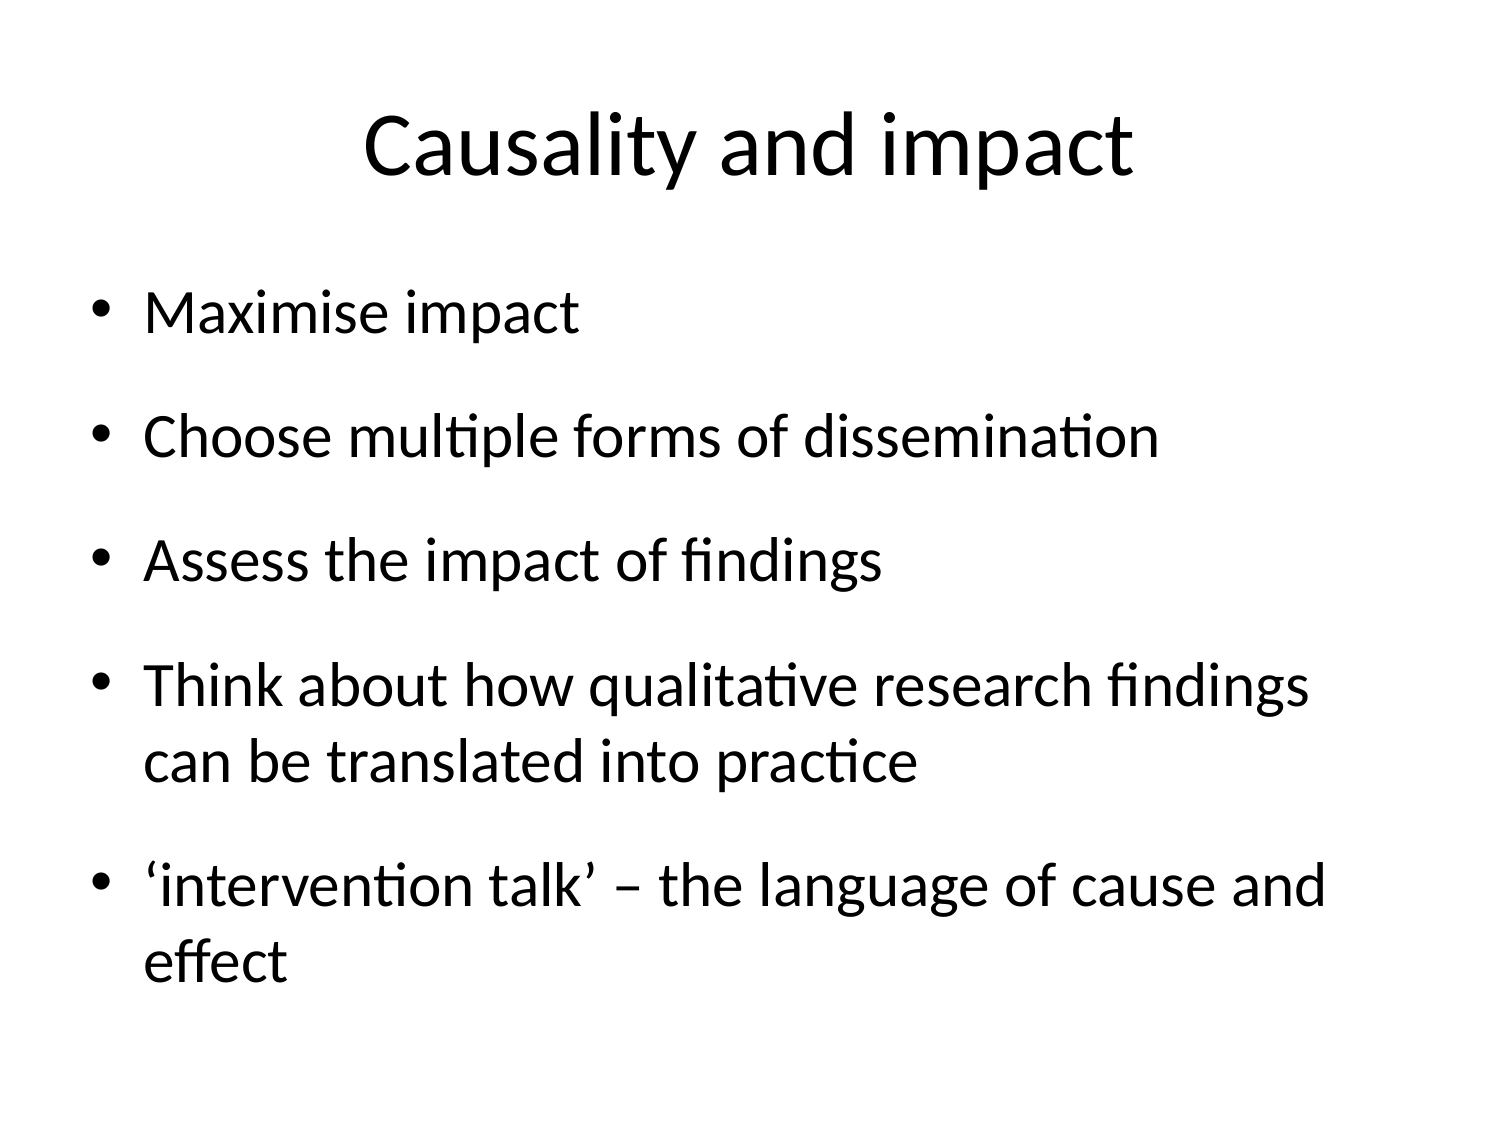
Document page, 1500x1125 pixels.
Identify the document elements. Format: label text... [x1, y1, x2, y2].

title Causality and impact [75, 45, 1425, 233]
list Maximise impact Choose multiple forms of dissemination Assess the impact of findings Think about how qualitative research findings can be translated into practice ‘intervention talk’ – the language of cause and effect [75, 262, 1425, 1005]
